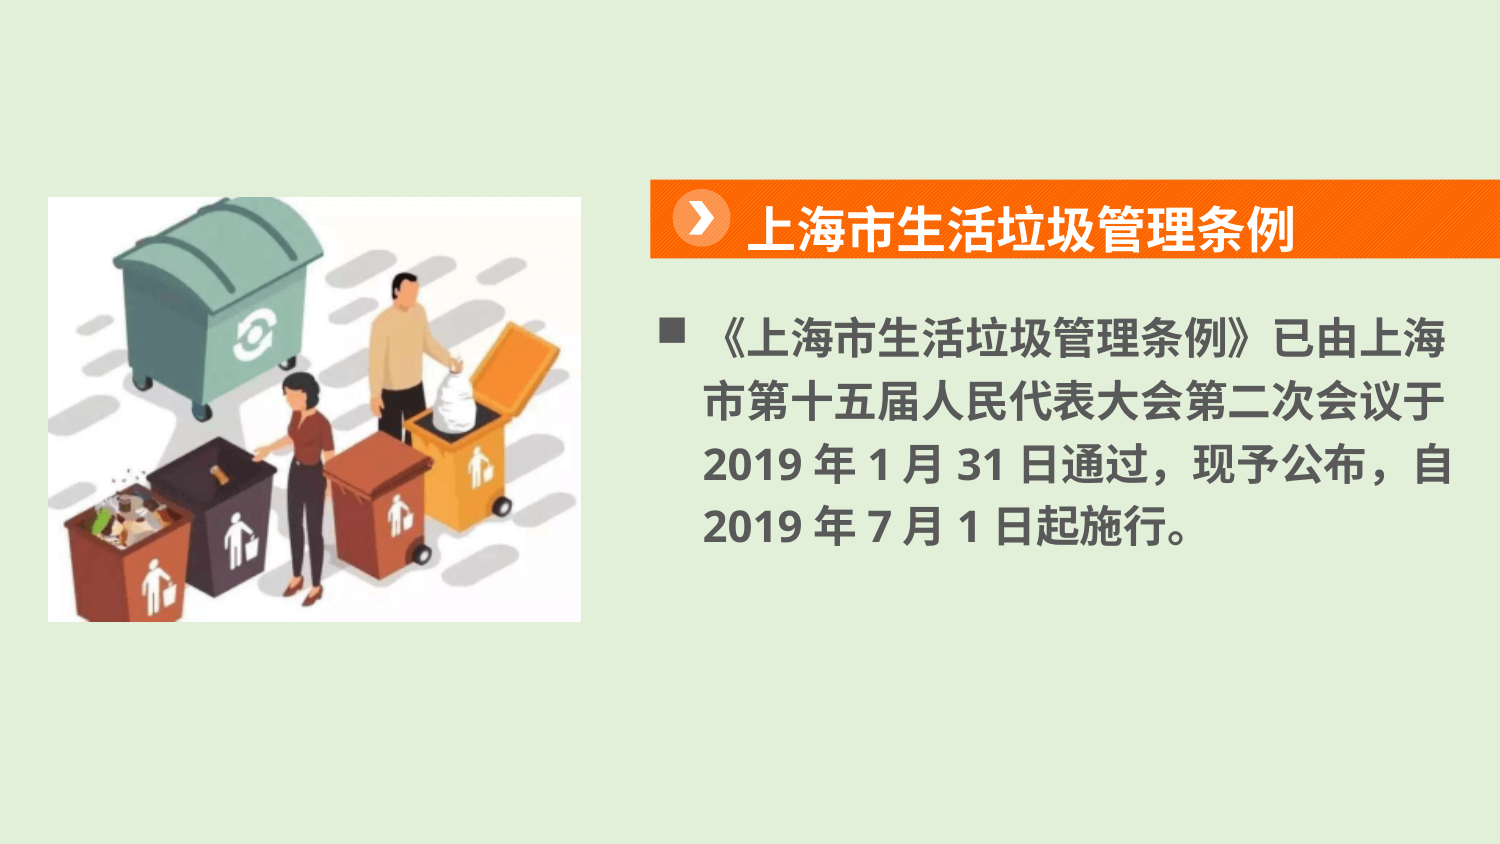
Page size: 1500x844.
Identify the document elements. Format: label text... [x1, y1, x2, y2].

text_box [672, 188, 731, 247]
text_box 《上海市生活垃圾管理条例》已由上海市第十五届人民代表大会第二次会议于2019年1月31日通过，现予公布，自2019年7月1日起施行。 [644, 294, 1500, 558]
text_box [649, 179, 1500, 260]
text_box 上海市生活垃圾管理条例 [735, 181, 1383, 265]
picture [48, 197, 581, 622]
